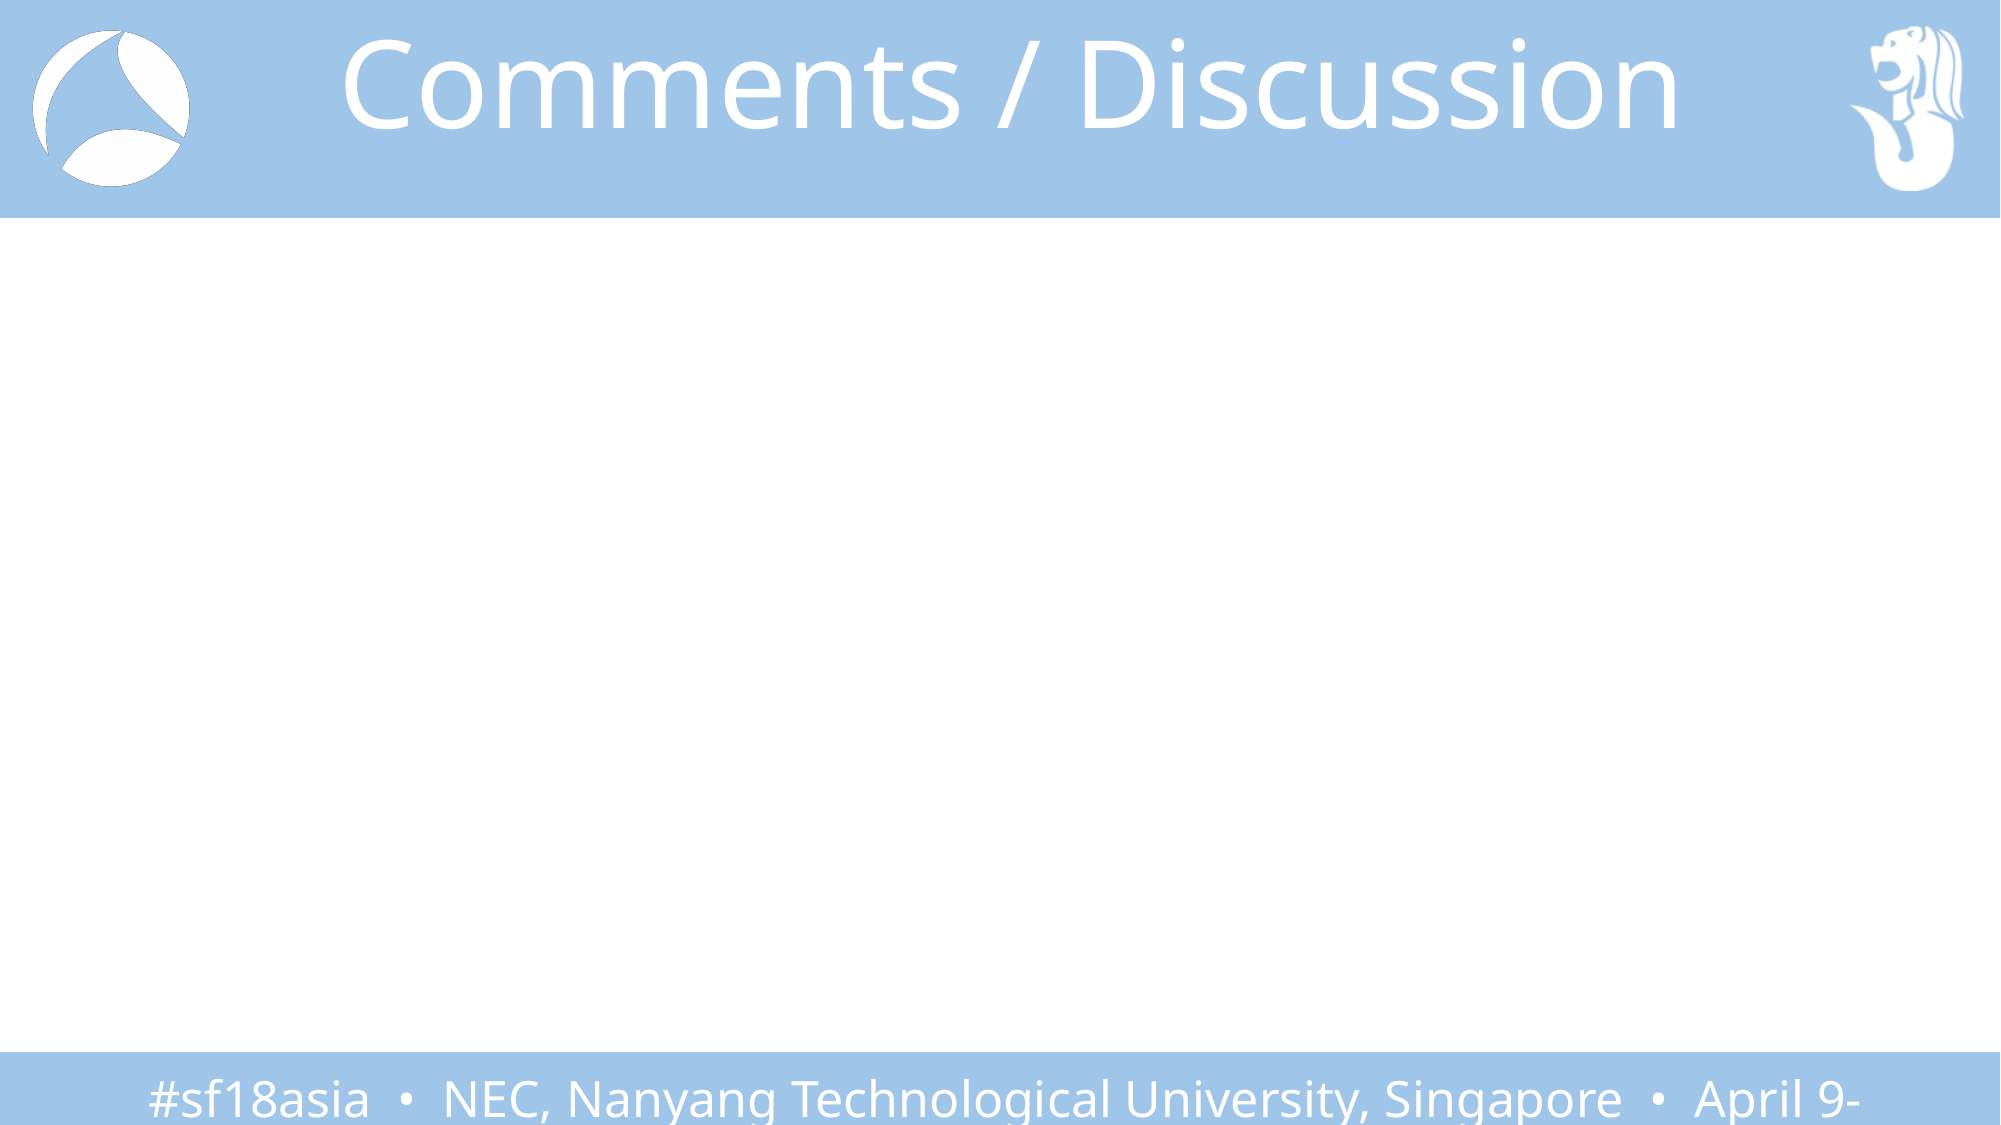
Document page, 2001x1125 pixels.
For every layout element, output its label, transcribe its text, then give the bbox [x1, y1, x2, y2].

title Comments / Discussion [31, 24, 1994, 155]
picture [32, 155, 190, 187]
picture [1849, 155, 1964, 191]
